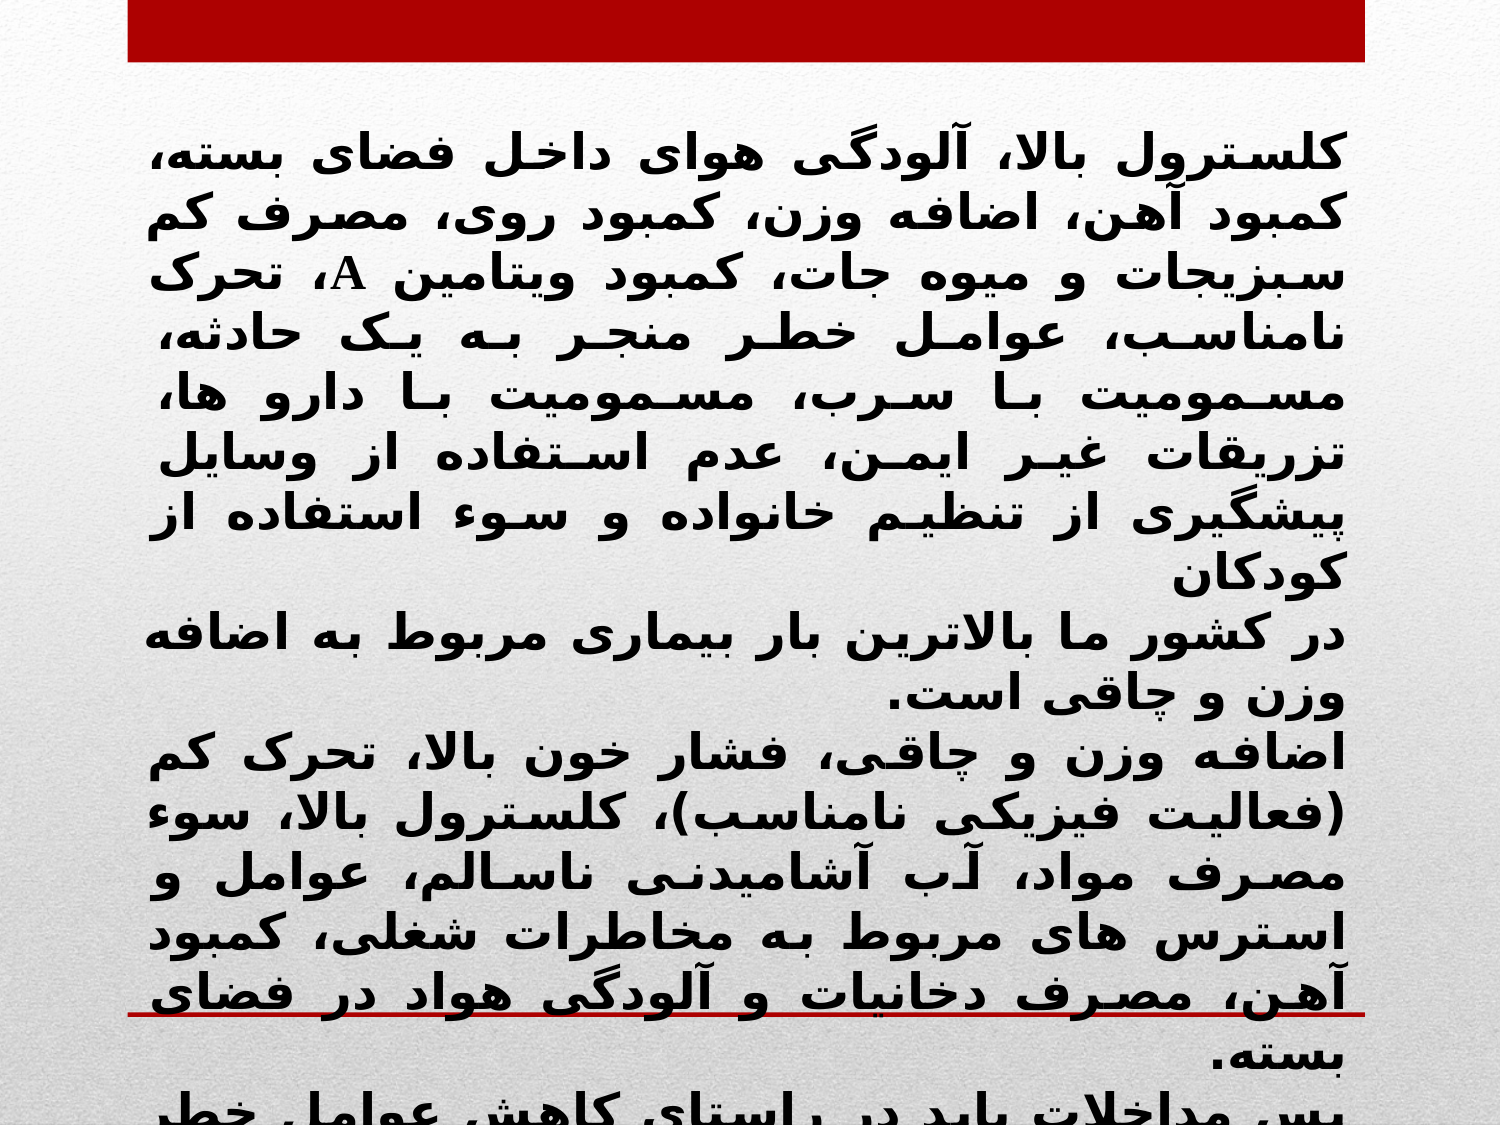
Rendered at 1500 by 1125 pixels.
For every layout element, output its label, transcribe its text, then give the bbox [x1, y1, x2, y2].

text_box کلسترول بالا، آلودگی هوای داخل فضای بسته، کمبود آهن، اضافه وزن، کمبود روی، مصرف کم سبزیجات و میوه جات، کمبود ویتامین A، تحرک نامناسب، عوامل خطر منجر به یک حادثه، مسمومیت با سرب، مسمومیت با دارو ها، تزریقات غیر ایمن، عدم استفاده از وسایل پیشگیری از تنظیم خانواده و سوء استفاده از کودکان در کشور ما بالاترین بار بیماری مربوط به اضافه وزن و چاقی است. اضافه وزن و چاقی، فشار خون بالا، تحرک کم (فعالیت فیزیکی نامناسب)، کلسترول بالا، سوء مصرف مواد، آب آشامیدنی ناسالم، عوامل و استرس های مربوط به مخاطرات شغلی، کمبود آهن، مصرف دخانیات و آلودگی هواد در فضای بسته. پس مداخلات باید در راستای کاهش عوامل خطر یا پیشگیری از ابتلا به عوامل خطر انجام شود. [125, 112, 1363, 1125]
